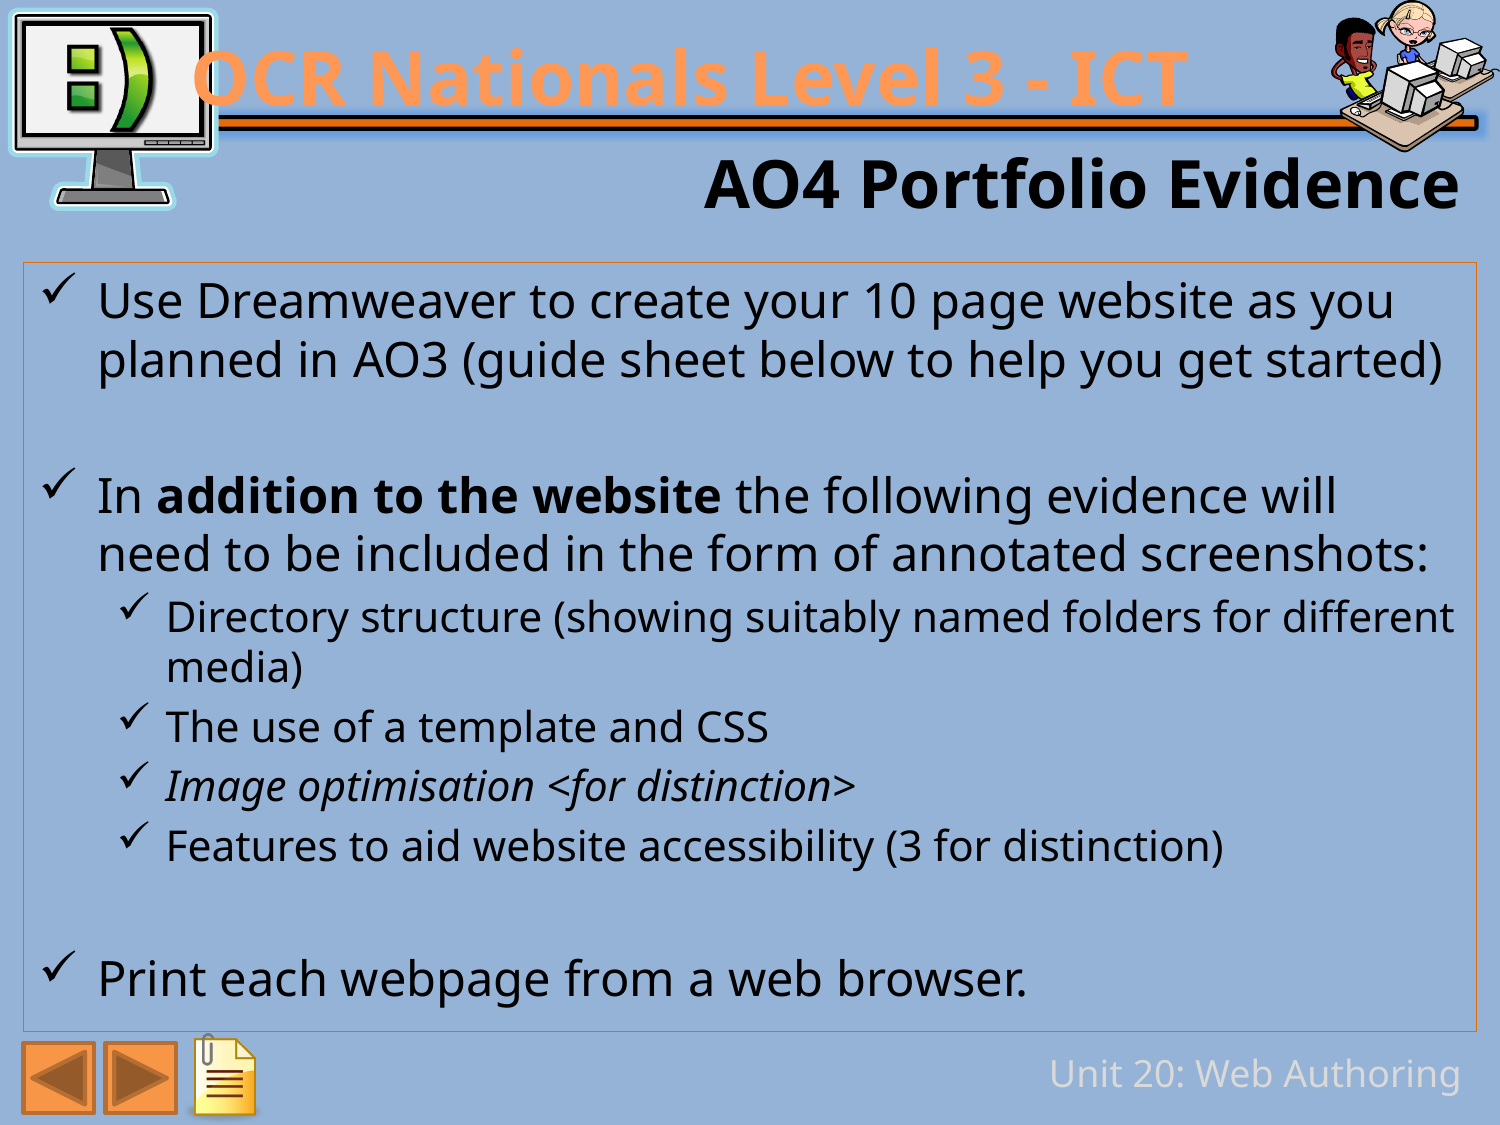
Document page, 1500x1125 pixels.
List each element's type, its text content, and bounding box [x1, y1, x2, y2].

picture [48, 21, 172, 139]
list Use Dreamweaver to create your 10 page website as you planned in AO3 (guide sheet below to help you get started) In addition to the website the following evidence will need to be included in the form of annotated screenshots: Directory structure (showing suitably named folders for different media) The use of a template and CSS Image optimisation <for distinction> Features to aid website accessibility (3 for distinction) Print each webpage from a web browser. [23, 262, 1477, 1032]
picture [175, 1028, 270, 1124]
title AO4 Portfolio Evidence [187, 117, 1477, 247]
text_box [1321, 0, 1500, 153]
